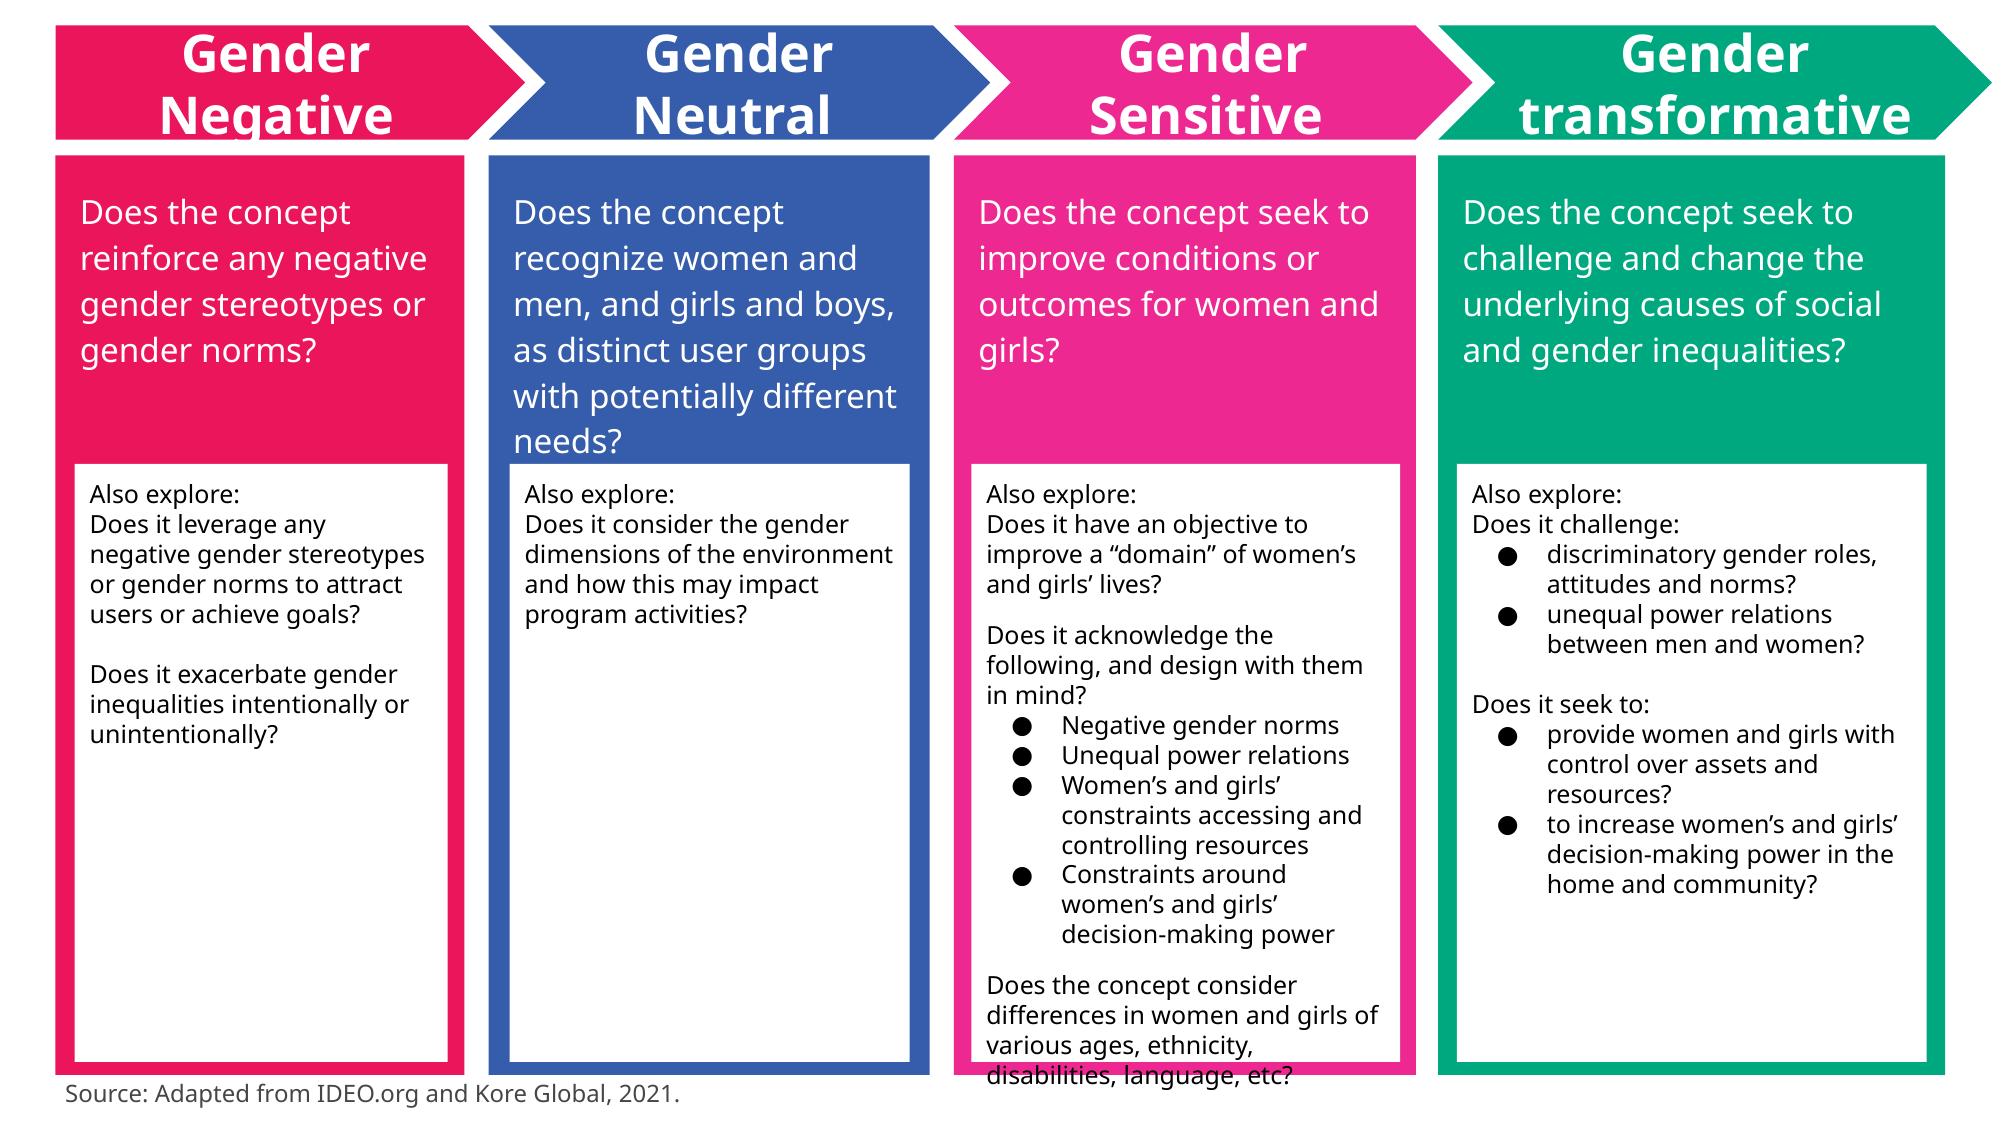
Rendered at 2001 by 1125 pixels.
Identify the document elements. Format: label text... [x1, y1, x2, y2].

text_box Gender Negative [55, 25, 526, 140]
text_box Gender Neutral [488, 25, 991, 140]
text_box Does the concept seek to challenge and change the underlying causes of social and gender inequalities? [1438, 155, 1946, 1075]
text_box Does the concept reinforce any negative gender stereotypes or gender norms? [55, 155, 465, 1063]
text_box Also explore: Does it leverage any negative gender stereotypes or gender norms to attract users or achieve goals? Does it exacerbate gender inequalities intentionally or unintentionally? [74, 463, 448, 1062]
text_box Gender transformative [1438, 25, 1992, 140]
text_box Also explore: Does it challenge: discriminatory gender roles, attitudes and norms? unequal power relations between men and women? Does it seek to: provide women and girls with control over assets and resources? to increase women’s and girls’ decision-making power in the home and community? [1456, 463, 1927, 1062]
text_box Also explore: Does it have an objective to improve a “domain” of women’s and girls’ lives? Does it acknowledge the following, and design with them in mind? Negative gender norms Unequal power relations Women’s and girls’ constraints accessing and controlling resources Constraints around women’s and girls’ decision-making power Does the concept consider differences in women and girls of various ages, ethnicity, disabilities, language, etc? [971, 463, 1401, 1062]
text_box Also explore: Does it consider the gender dimensions of the environment and how this may impact program activities? [509, 463, 910, 1062]
text_box Gender Sensitive [953, 25, 1473, 140]
text_box Does the concept recognize women and men, and girls and boys, as distinct user groups with potentially different needs? [488, 155, 930, 1063]
text_box Does the concept seek to improve conditions or outcomes for women and girls? [953, 155, 1416, 1075]
text_box Source: Adapted from IDEO.org and Kore Global, 2021. [50, 1063, 949, 1125]
